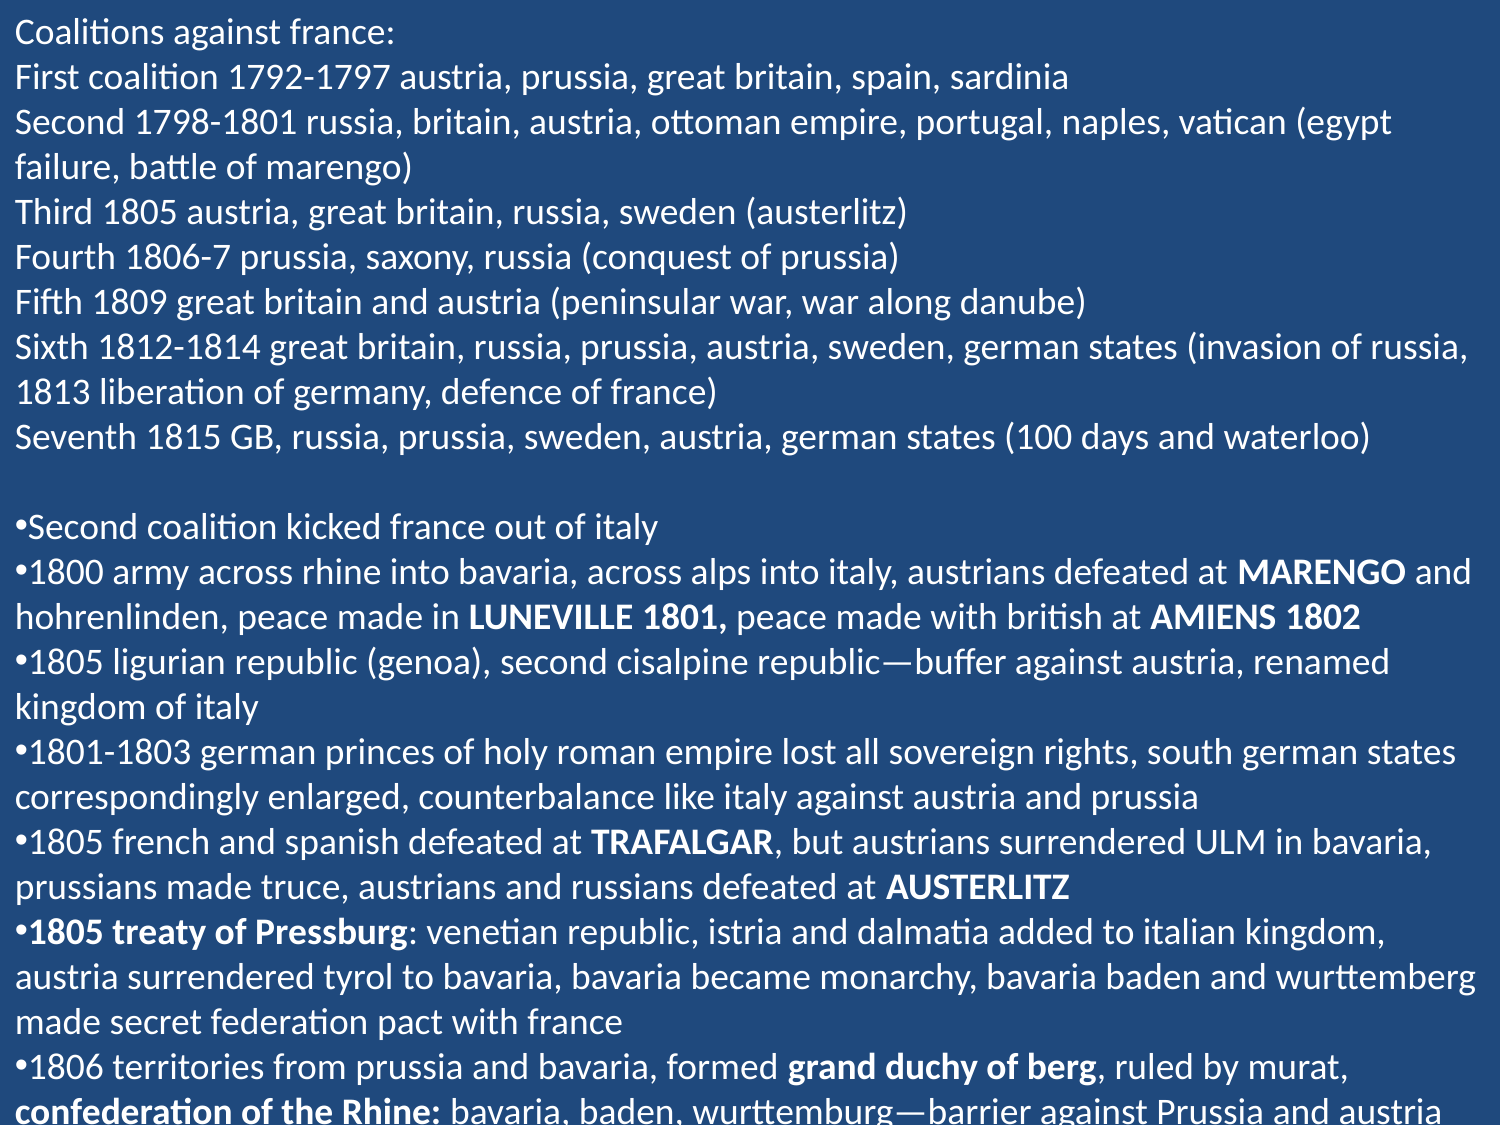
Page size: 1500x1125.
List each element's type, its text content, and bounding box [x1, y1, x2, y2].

text_box Coalitions against france: First coalition 1792-1797 austria, prussia, great britain, spain, sardinia Second 1798-1801 russia, britain, austria, ottoman empire, portugal, naples, vatican (egypt failure, battle of marengo) Third 1805 austria, great britain, russia, sweden (austerlitz) Fourth 1806-7 prussia, saxony, russia (conquest of prussia) Fifth 1809 great britain and austria (peninsular war, war along danube) Sixth 1812-1814 great britain, russia, prussia, austria, sweden, german states (invasion of russia, 1813 liberation of germany, defence of france) Seventh 1815 GB, russia, prussia, sweden, austria, german states (100 days and waterloo) Second coalition kicked france out of italy 1800 army across rhine into bavaria, across alps into italy, austrians defeated at MARENGO and hohrenlinden, peace made in LUNEVILLE 1801, peace made with british at AMIENS 1802 1805 ligurian republic (genoa), second cisalpine republic—buffer against austria, renamed kingdom of italy 1801-1803 german princes of holy roman empire lost all sovereign rights, south german states correspondingly enlarged, counterbalance like italy against austria and prussia 1805 french and spanish defeated at TRAFALGAR, but austrians surrendered ULM in bavaria, prussians made truce, austrians and russians defeated at AUSTERLITZ 1805 treaty of Pressburg: venetian republic, istria and dalmatia added to italian kingdom, austria surrendered tyrol to bavaria, bavaria became monarchy, bavaria baden and wurttemberg made secret federation pact with france 1806 territories from prussia and bavaria, formed grand duchy of berg, ruled by murat, confederation of the Rhine: bavaria, baden, wurttemburg—barrier against Prussia and austria [0, 0, 1500, 1125]
